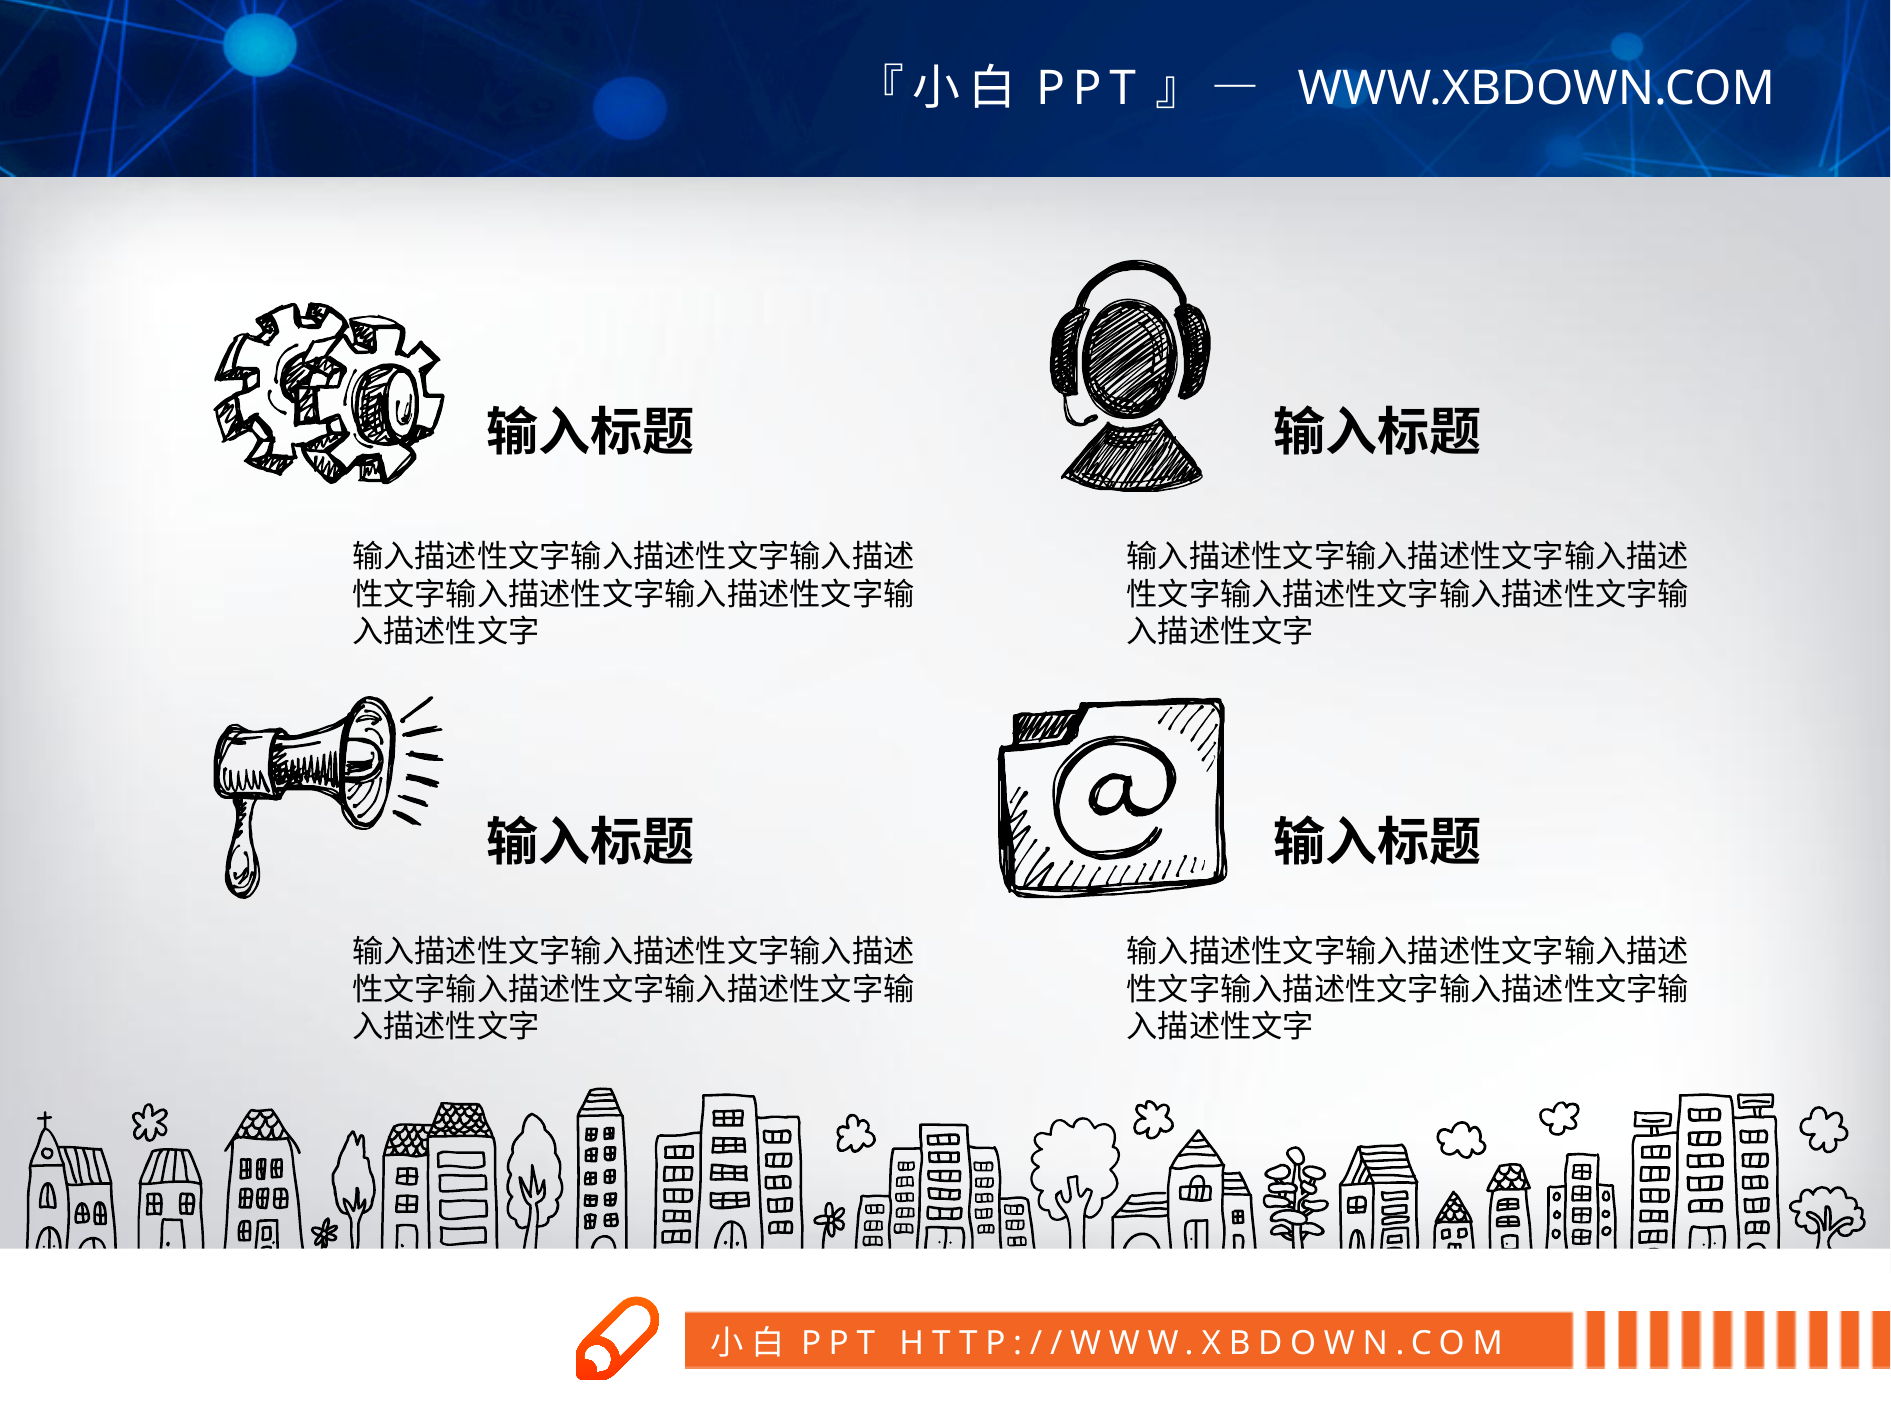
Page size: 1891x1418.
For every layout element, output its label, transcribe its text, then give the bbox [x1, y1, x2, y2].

picture [227, 1139, 301, 1248]
picture [1295, 1226, 1301, 1248]
picture [698, 1097, 761, 1248]
picture [1637, 1114, 1669, 1124]
picture [685, 1311, 1891, 1369]
picture [1599, 1186, 1614, 1248]
picture [1344, 1152, 1360, 1183]
picture [1302, 1225, 1321, 1233]
picture [1370, 1168, 1411, 1175]
picture [393, 1138, 401, 1144]
picture [1352, 1233, 1357, 1248]
picture [1127, 1236, 1157, 1248]
picture [69, 1185, 114, 1248]
picture [1274, 1212, 1305, 1222]
picture [140, 1183, 201, 1248]
picture [1374, 1184, 1416, 1248]
picture [1383, 1230, 1407, 1248]
picture [82, 1240, 92, 1248]
picture [39, 1230, 48, 1248]
picture [268, 1116, 276, 1125]
picture [409, 1146, 414, 1154]
picture [1490, 1182, 1497, 1189]
picture [1289, 1150, 1302, 1163]
picture [1567, 1156, 1597, 1248]
picture [0, 0, 1891, 1248]
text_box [212, 301, 445, 485]
picture [1362, 1147, 1404, 1152]
picture [1225, 1175, 1240, 1179]
text_box 输入标题 [1258, 801, 1571, 879]
picture [401, 1131, 407, 1138]
picture [1342, 1185, 1372, 1248]
picture [758, 1118, 801, 1248]
picture [1373, 1177, 1414, 1181]
picture [1809, 1214, 1819, 1221]
picture [827, 1205, 831, 1215]
picture [581, 1110, 619, 1114]
picture [1711, 1228, 1723, 1248]
picture [657, 1135, 699, 1248]
picture [579, 1117, 625, 1248]
picture [1187, 1222, 1194, 1248]
picture [1114, 1217, 1169, 1248]
picture [398, 1227, 415, 1248]
text_box 输入标题 [471, 391, 784, 469]
text_box 输入描述性文字输入描述性文字输入描述性文字输入描述性文字输入描述性文字输入描述性文字 [1111, 529, 1733, 657]
picture [1512, 1166, 1520, 1171]
picture [717, 1224, 730, 1248]
picture [1735, 1118, 1777, 1248]
picture [1174, 1156, 1219, 1167]
picture [1819, 1209, 1850, 1248]
picture [509, 1116, 560, 1226]
picture [1675, 1096, 1737, 1248]
picture [1183, 1148, 1213, 1153]
picture [524, 1180, 543, 1248]
picture [733, 1224, 744, 1248]
picture [95, 1240, 103, 1248]
picture [1271, 1185, 1294, 1191]
picture [1190, 1142, 1206, 1146]
picture [248, 1127, 258, 1136]
picture [1118, 1210, 1166, 1215]
picture [60, 1149, 74, 1183]
picture [1124, 1204, 1166, 1210]
picture [1496, 1173, 1503, 1180]
text_box 输入描述性文字输入描述性文字输入描述性文字输入描述性文字输入描述性文字输入描述性文字 [337, 924, 959, 1052]
picture [1001, 1199, 1032, 1248]
picture [67, 1149, 80, 1183]
picture [927, 1229, 944, 1248]
picture [29, 1167, 67, 1248]
picture [1305, 1168, 1323, 1177]
picture [891, 1150, 920, 1248]
text_box 输入标题 [471, 801, 784, 879]
picture [817, 1218, 827, 1222]
picture [1305, 1202, 1325, 1209]
picture [1130, 1195, 1166, 1202]
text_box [997, 697, 1228, 899]
picture [262, 1124, 270, 1136]
picture [1691, 1229, 1708, 1248]
picture [1548, 1188, 1565, 1248]
picture [77, 1149, 90, 1183]
picture [1504, 1237, 1516, 1248]
picture [244, 1119, 251, 1127]
picture [1033, 1120, 1117, 1218]
picture [33, 1131, 61, 1164]
text_box 输入标题 [1258, 391, 1571, 469]
picture [1058, 1178, 1090, 1248]
picture [51, 1230, 58, 1248]
picture [1740, 1096, 1771, 1106]
picture [1236, 1237, 1241, 1248]
picture [163, 1221, 183, 1248]
picture [142, 1152, 158, 1182]
text_box 输入描述性文字输入描述性文字输入描述性文字输入描述性文字输入描述性文字输入描述性文字 [337, 529, 959, 657]
picture [420, 1132, 427, 1138]
picture [335, 1135, 373, 1211]
picture [1273, 1227, 1287, 1233]
picture [1514, 1180, 1523, 1188]
picture [858, 1197, 889, 1248]
picture [1508, 1172, 1517, 1178]
picture [184, 1152, 198, 1181]
picture [836, 1210, 842, 1217]
text_box 输入描述性文字输入描述性文字输入描述性文字输入描述性文字输入描述性文字输入描述性文字 [1111, 924, 1733, 1052]
picture [175, 1152, 185, 1180]
picture [258, 1222, 276, 1248]
picture [1225, 1182, 1244, 1187]
picture [1502, 1180, 1509, 1188]
picture [429, 1138, 495, 1248]
picture [919, 1126, 971, 1248]
picture [384, 1156, 428, 1248]
picture [595, 1238, 613, 1248]
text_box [1049, 259, 1211, 493]
picture [96, 1151, 109, 1182]
picture [585, 1102, 616, 1108]
picture [946, 1230, 962, 1248]
picture [255, 1117, 263, 1127]
picture [1491, 1191, 1529, 1248]
picture [1456, 1212, 1463, 1218]
picture [1266, 1197, 1288, 1205]
picture [1792, 1189, 1863, 1234]
picture [164, 1151, 174, 1181]
picture [1170, 1167, 1223, 1248]
picture [152, 1151, 166, 1182]
picture [1268, 1167, 1288, 1177]
picture [86, 1150, 99, 1182]
picture [397, 1146, 404, 1152]
picture [1355, 1164, 1364, 1182]
picture [1436, 1223, 1472, 1248]
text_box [213, 695, 444, 900]
picture [1633, 1134, 1676, 1248]
picture [1224, 1196, 1253, 1248]
picture [1295, 1168, 1302, 1209]
picture [274, 1124, 281, 1137]
picture [1198, 1222, 1205, 1248]
picture [1367, 1161, 1407, 1167]
picture [1361, 1171, 1368, 1182]
picture [1363, 1154, 1405, 1159]
picture [347, 1205, 362, 1248]
picture [588, 1096, 613, 1100]
picture [971, 1149, 999, 1248]
picture [1303, 1184, 1314, 1192]
